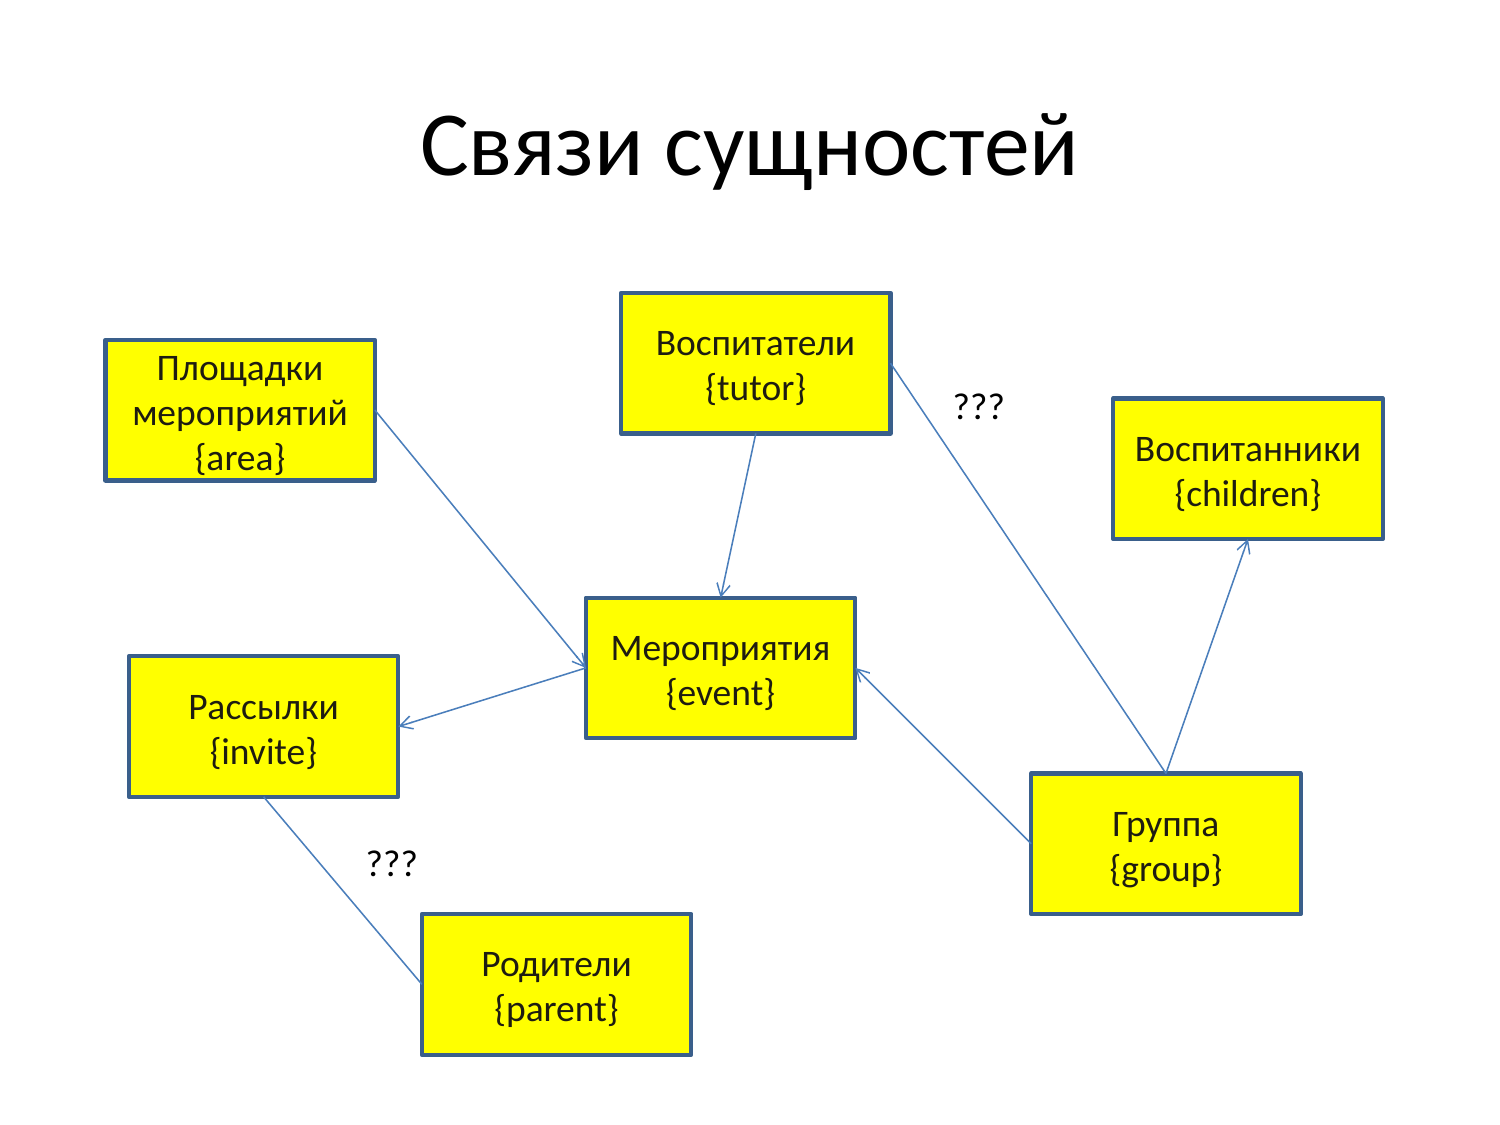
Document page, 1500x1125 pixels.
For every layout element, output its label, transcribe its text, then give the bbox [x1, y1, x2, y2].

text_box ??? [937, 374, 1021, 429]
text_box Воспитанники {children} [1111, 396, 1385, 541]
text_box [655, 497, 817, 534]
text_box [374, 409, 587, 669]
text_box Рассылки {invite} [127, 654, 400, 799]
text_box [822, 430, 1234, 707]
text_box Воспитатели {tutor} [619, 291, 893, 436]
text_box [1089, 614, 1325, 698]
text_box Площадки мероприятий {area} [103, 338, 377, 483]
text_box Родители {parent} [420, 912, 693, 1057]
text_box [855, 715, 1032, 844]
text_box Мероприятия {event} [584, 596, 850, 740]
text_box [248, 811, 437, 970]
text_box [398, 667, 587, 727]
title Связи сущностей [75, 45, 1425, 233]
text_box Группа {group} [1029, 771, 1303, 916]
